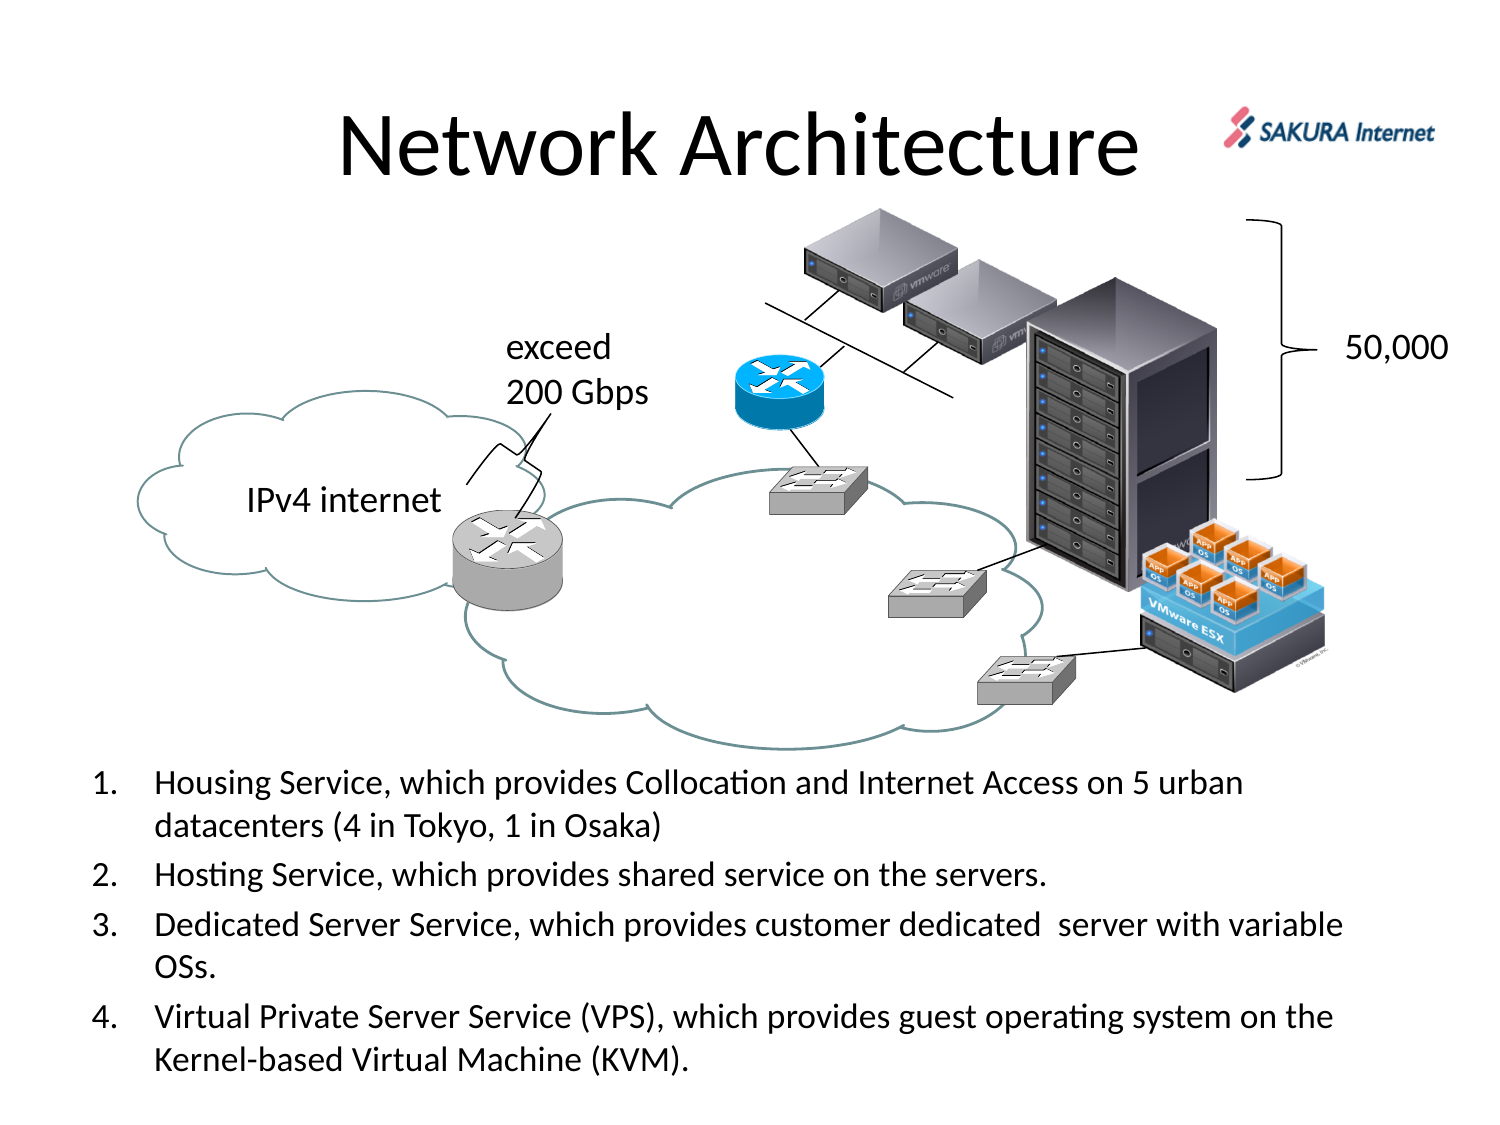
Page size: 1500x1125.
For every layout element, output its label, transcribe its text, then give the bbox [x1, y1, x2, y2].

text_box 50,000 [1334, 314, 1473, 375]
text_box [135, 207, 1329, 752]
picture [1222, 66, 1436, 200]
list Housing Service, which provides Collocation and Internet Access on 5 urban datacenters (4 in Tokyo, 1 in Osaka) Hosting Service, which provides shared service on the servers. Dedicated Server Service, which provides customer dedicated server with variable OSs. Virtual Private Server Service (VPS), which provides guest operating system on the Kernel-based Virtual Machine (KVM). [76, 751, 1427, 1088]
title Network Architecture [75, 45, 1425, 233]
